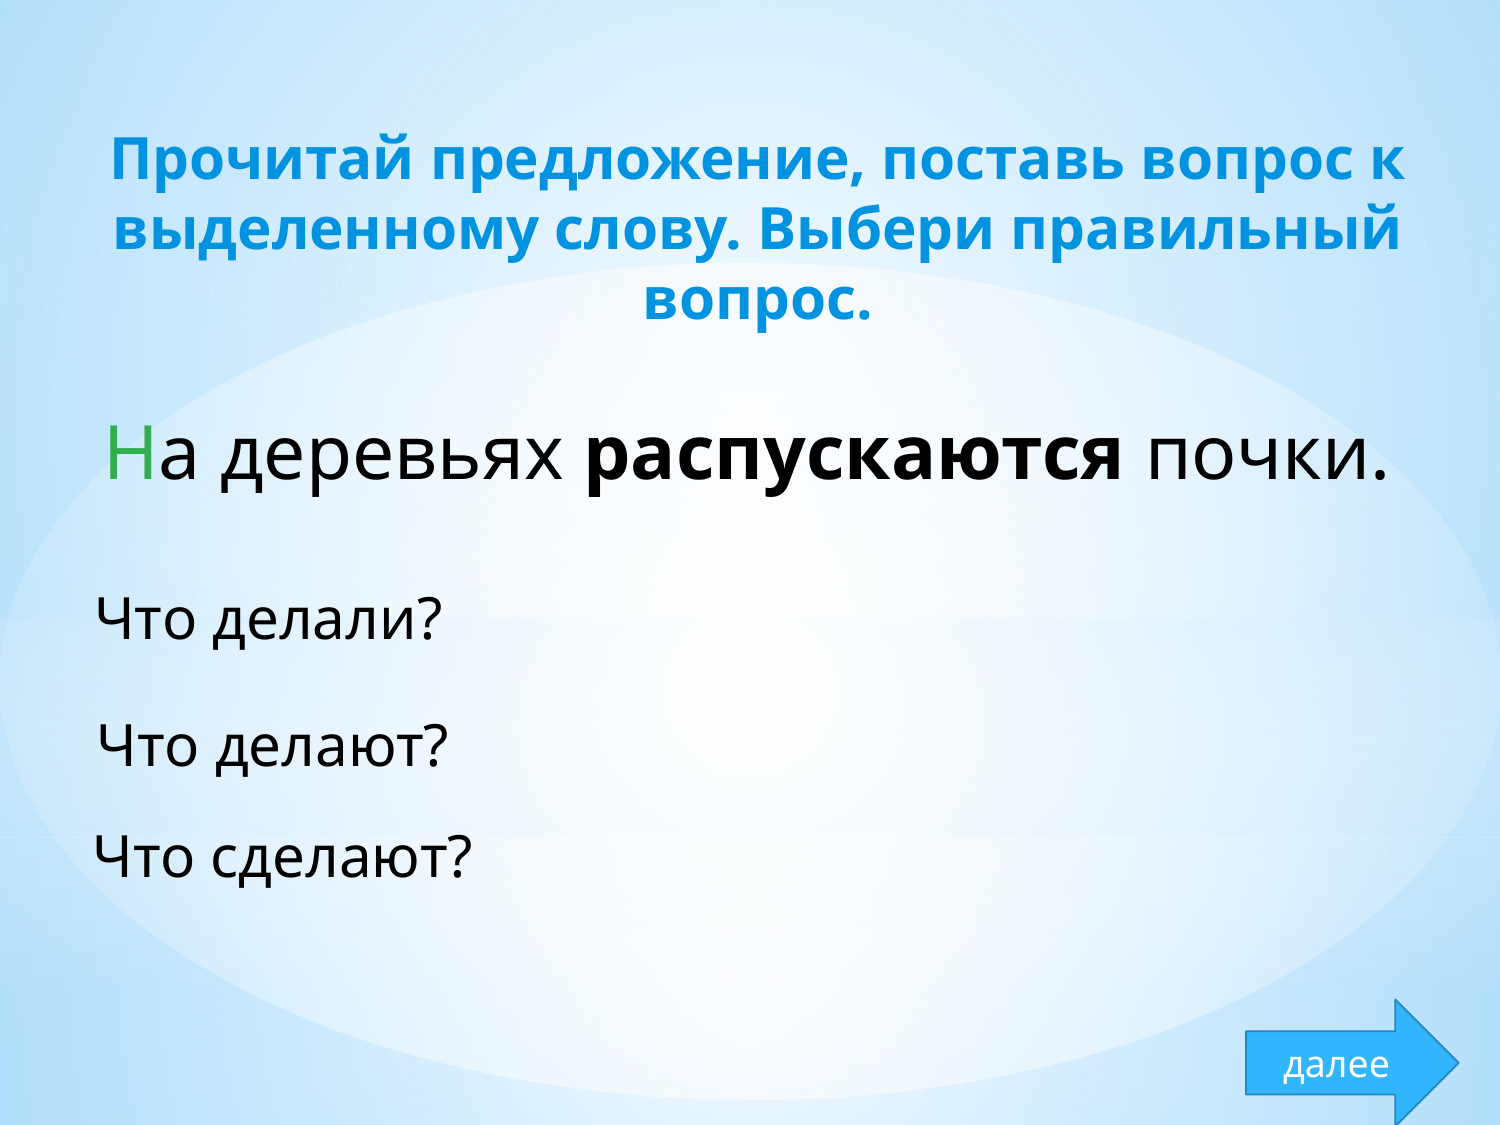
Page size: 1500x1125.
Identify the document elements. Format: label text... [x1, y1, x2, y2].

text_box На деревьях распускаются почки. [88, 397, 1424, 547]
text_box далее [1245, 998, 1460, 1125]
text_box Что сделают? [77, 812, 488, 897]
text_box Прочитай предложение, поставь вопрос к выделенному слову. Выбери правильный вопрос. [92, 113, 1424, 339]
text_box Что делают? [82, 700, 465, 786]
text_box Что делали? [79, 574, 458, 659]
